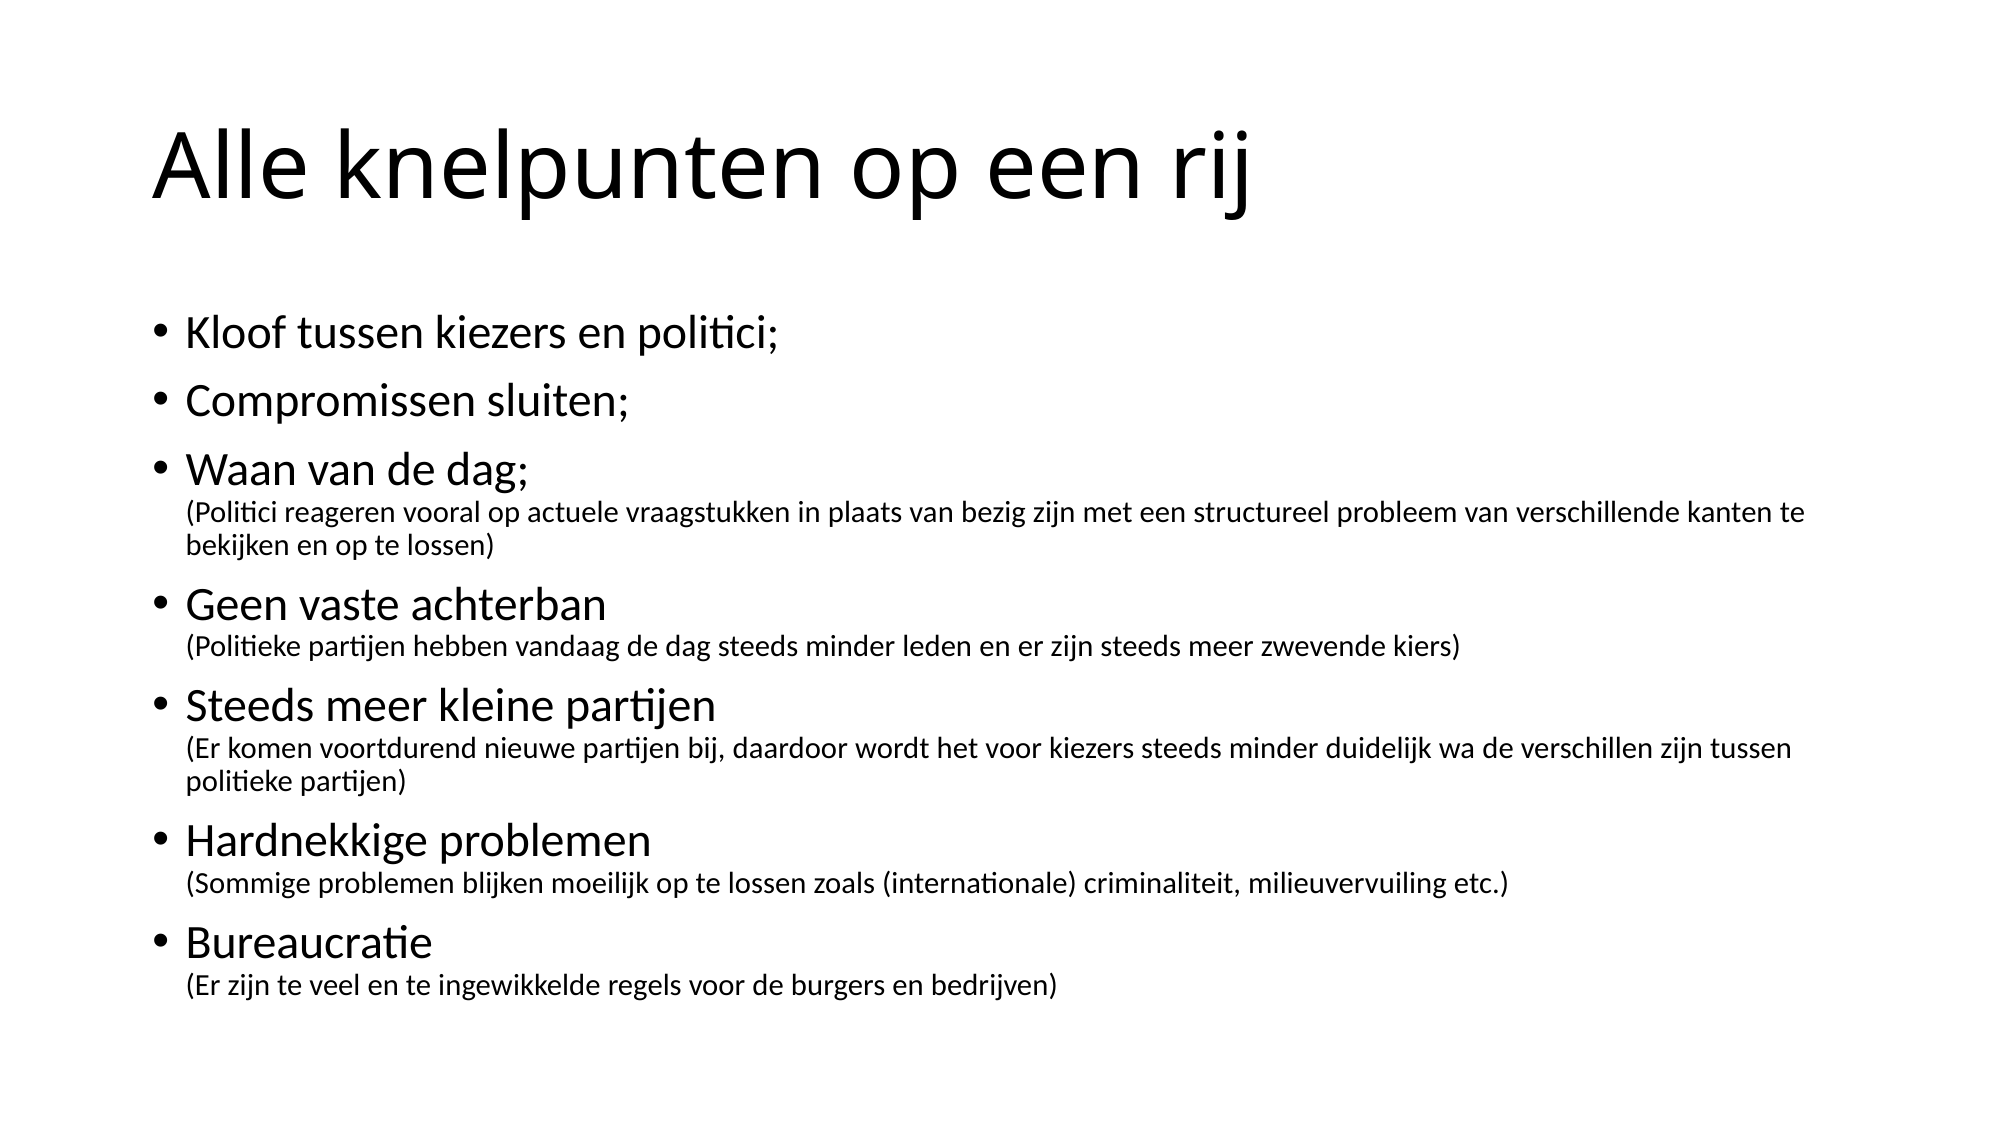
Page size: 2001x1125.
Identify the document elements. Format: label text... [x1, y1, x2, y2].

list Kloof tussen kiezers en politici; Compromissen sluiten; Waan van de dag; (Politici reageren vooral op actuele vraagstukken in plaats van bezig zijn met een structureel probleem van verschillende kanten te bekijken en op te lossen) Geen vaste achterban (Politieke partijen hebben vandaag de dag steeds minder leden en er zijn steeds meer zwevende kiers) Steeds meer kleine partijen (Er komen voortdurend nieuwe partijen bij, daardoor wordt het voor kiezers steeds minder duidelijk wa de verschillen zijn tussen politieke partijen) Hardnekkige problemen (Sommige problemen blijken moeilijk op te lossen zoals (internationale) criminaliteit, milieuvervuiling etc.) Bureaucratie (Er zijn te veel en te ingewikkelde regels voor de burgers en bedrijven) [137, 299, 1863, 1014]
title Alle knelpunten op een rij [137, 59, 1863, 278]
